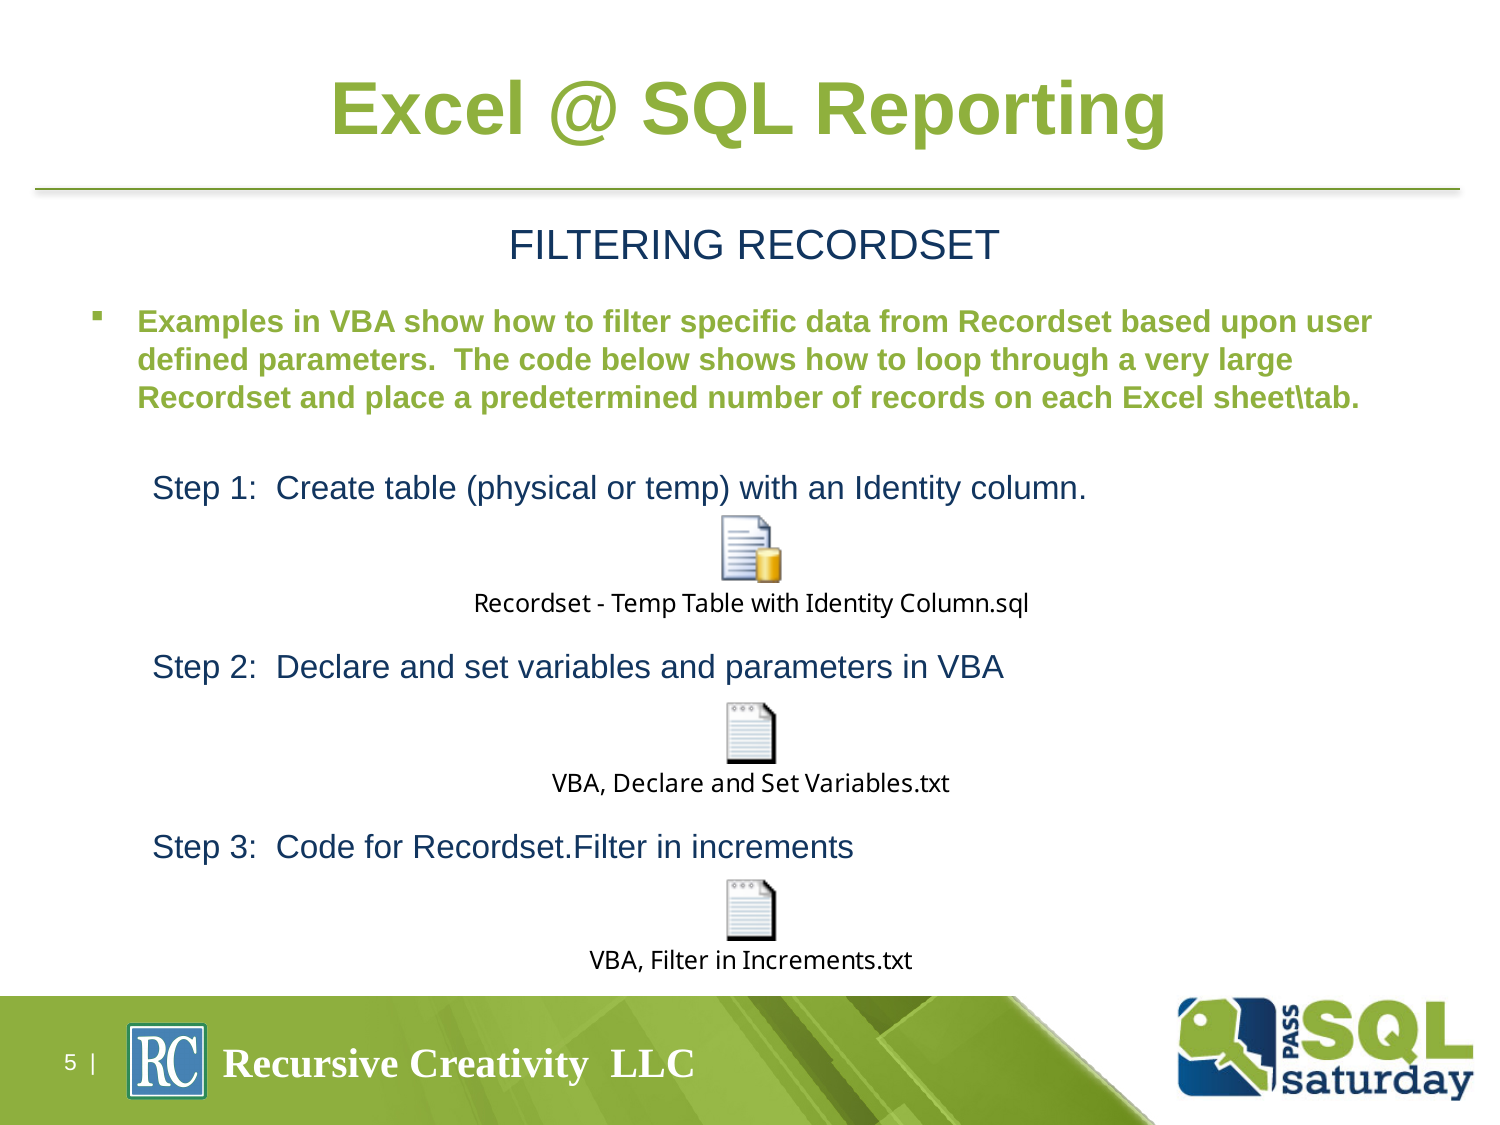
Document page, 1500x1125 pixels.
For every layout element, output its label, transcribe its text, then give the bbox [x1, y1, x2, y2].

footer Recursive Creativity LLC [207, 1031, 825, 1092]
text_box 5 | [37, 1031, 124, 1092]
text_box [559, 872, 940, 986]
list FILTERING RECORDSET Examples in VBA show how to filter specific data from Recordset based upon user defined parameters. The code below shows how to loop through a very large Recordset and place a predetermined number of records on each Excel sheet\tab. [75, 209, 1425, 459]
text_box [412, 514, 1091, 628]
picture [0, 969, 1483, 1125]
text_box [520, 695, 980, 809]
text_box Step 1: Create table (physical or temp) with an Identity column. Step 2: Declare and set variables and parameters in VBA Step 3: Code for Recordset.Filter in increments [137, 458, 1449, 986]
title Excel @ SQL Reporting [75, 39, 1425, 170]
